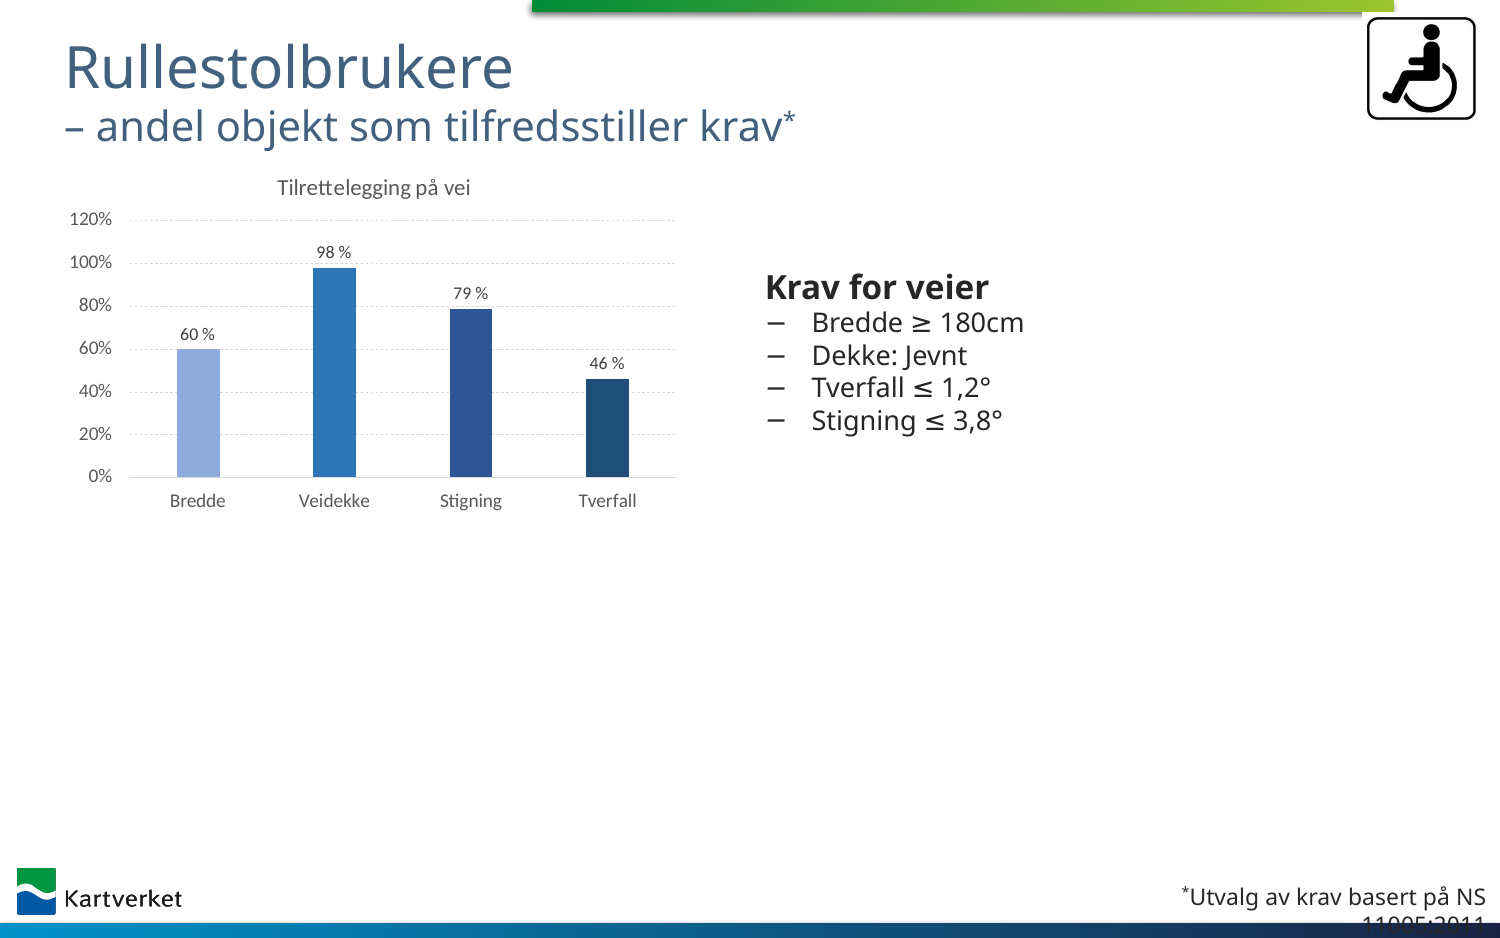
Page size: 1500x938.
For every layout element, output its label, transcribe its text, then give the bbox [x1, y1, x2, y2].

picture [1362, 12, 1481, 126]
text_box Rullestolbrukere – andel objekt som tilfredsstiller krav* [49, 25, 1431, 158]
text_box Krav for veier Bredde ≥ 180cm Dekke: Jevnt Tverfall ≤ 1,2° Stigning ≤ 3,8° [750, 258, 1234, 444]
text_box *Utvalg av krav basert på NS 11005:2011 [1068, 873, 1500, 938]
picture [62, 166, 687, 519]
